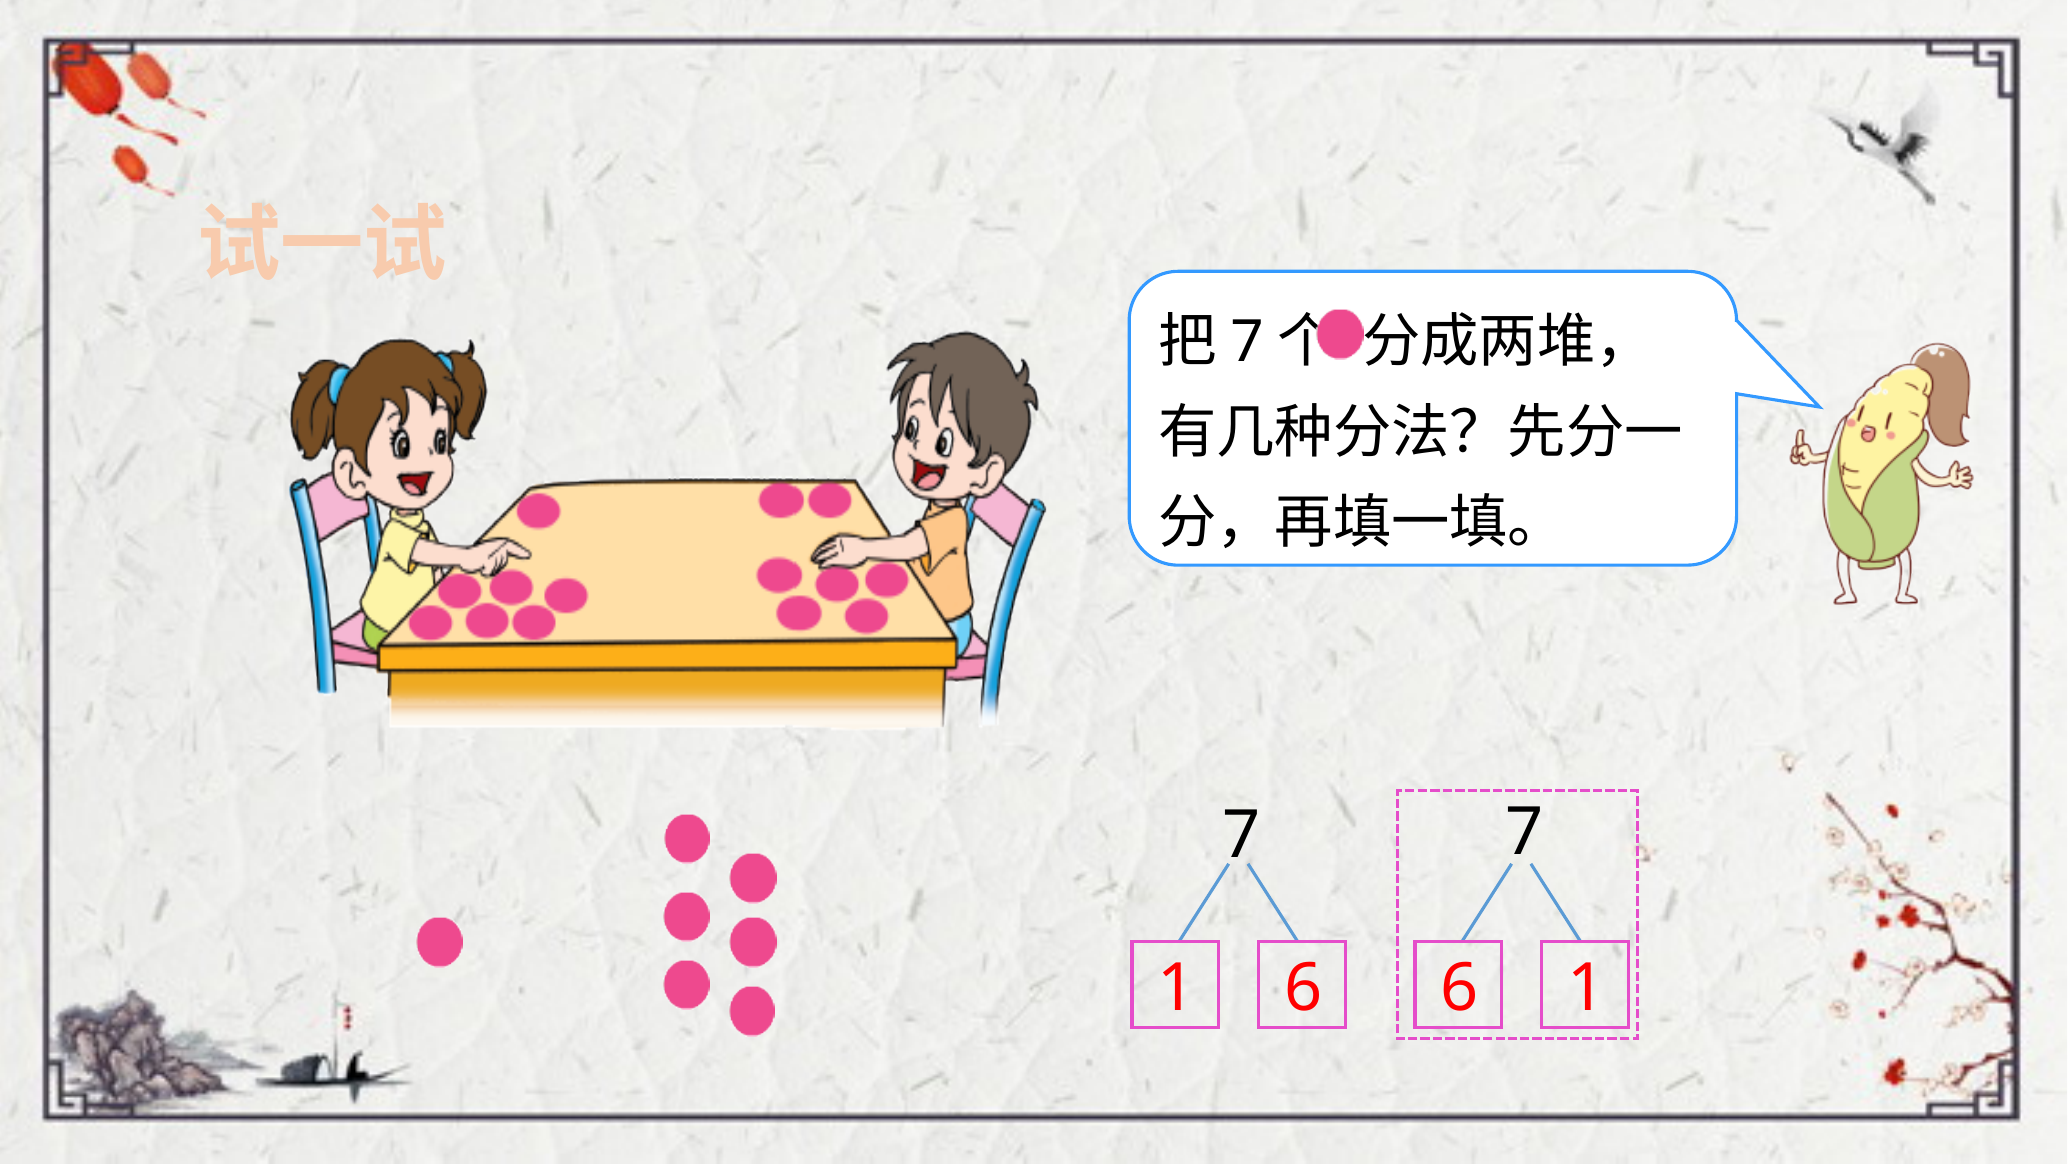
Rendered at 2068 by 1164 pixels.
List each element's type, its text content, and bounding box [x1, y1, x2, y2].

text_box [1131, 783, 1346, 1028]
text_box 6 [1269, 936, 1354, 1032]
picture [0, 0, 2068, 1164]
text_box 试一试 [182, 182, 463, 298]
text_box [1129, 271, 1990, 613]
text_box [1397, 780, 1638, 1039]
text_box 1 [1142, 1028, 1227, 1032]
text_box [413, 813, 777, 1036]
